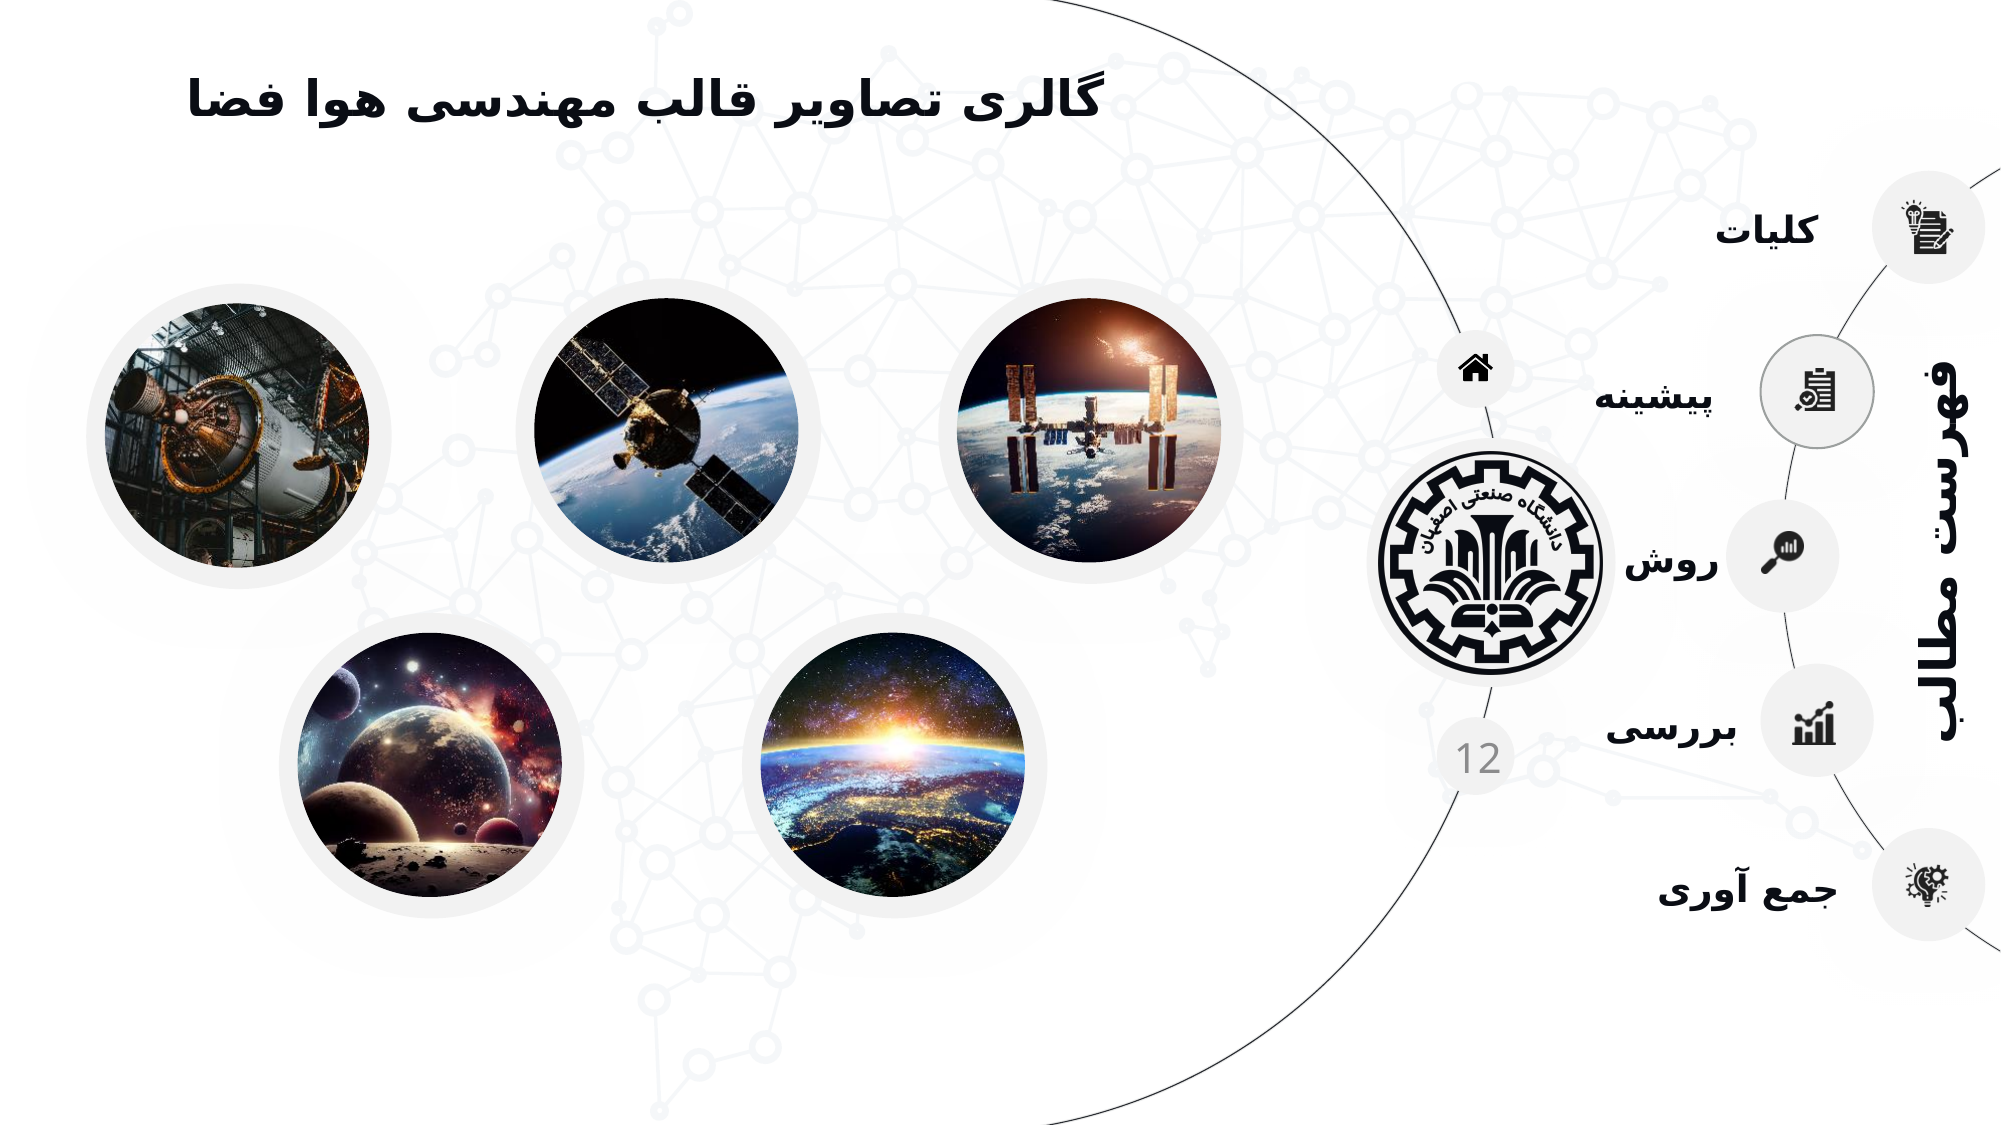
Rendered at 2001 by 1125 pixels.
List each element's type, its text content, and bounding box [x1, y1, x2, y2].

picture [297, 632, 562, 897]
picture [760, 632, 1025, 897]
picture [1899, 198, 1955, 255]
slide_number 12 [1421, 727, 1535, 788]
picture [1378, 451, 1603, 675]
picture [1905, 863, 1949, 907]
text_box جمع آوری [1628, 857, 1868, 918]
text_box کلیات [1665, 198, 1868, 259]
picture [1458, 350, 1493, 385]
text_box روش [1603, 528, 1792, 588]
text_box گالری تصاویر قالب مهندسی هوا فضا [37, 58, 1254, 134]
picture [104, 303, 370, 568]
text_box فهرست مطالب [1899, 328, 1974, 776]
text_box بررسی [1552, 694, 1792, 755]
picture [956, 298, 1222, 563]
picture [1792, 701, 1836, 745]
picture [1792, 368, 1836, 412]
picture [534, 298, 799, 563]
picture [1761, 531, 1804, 574]
text_box پیشینه [1534, 363, 1774, 424]
